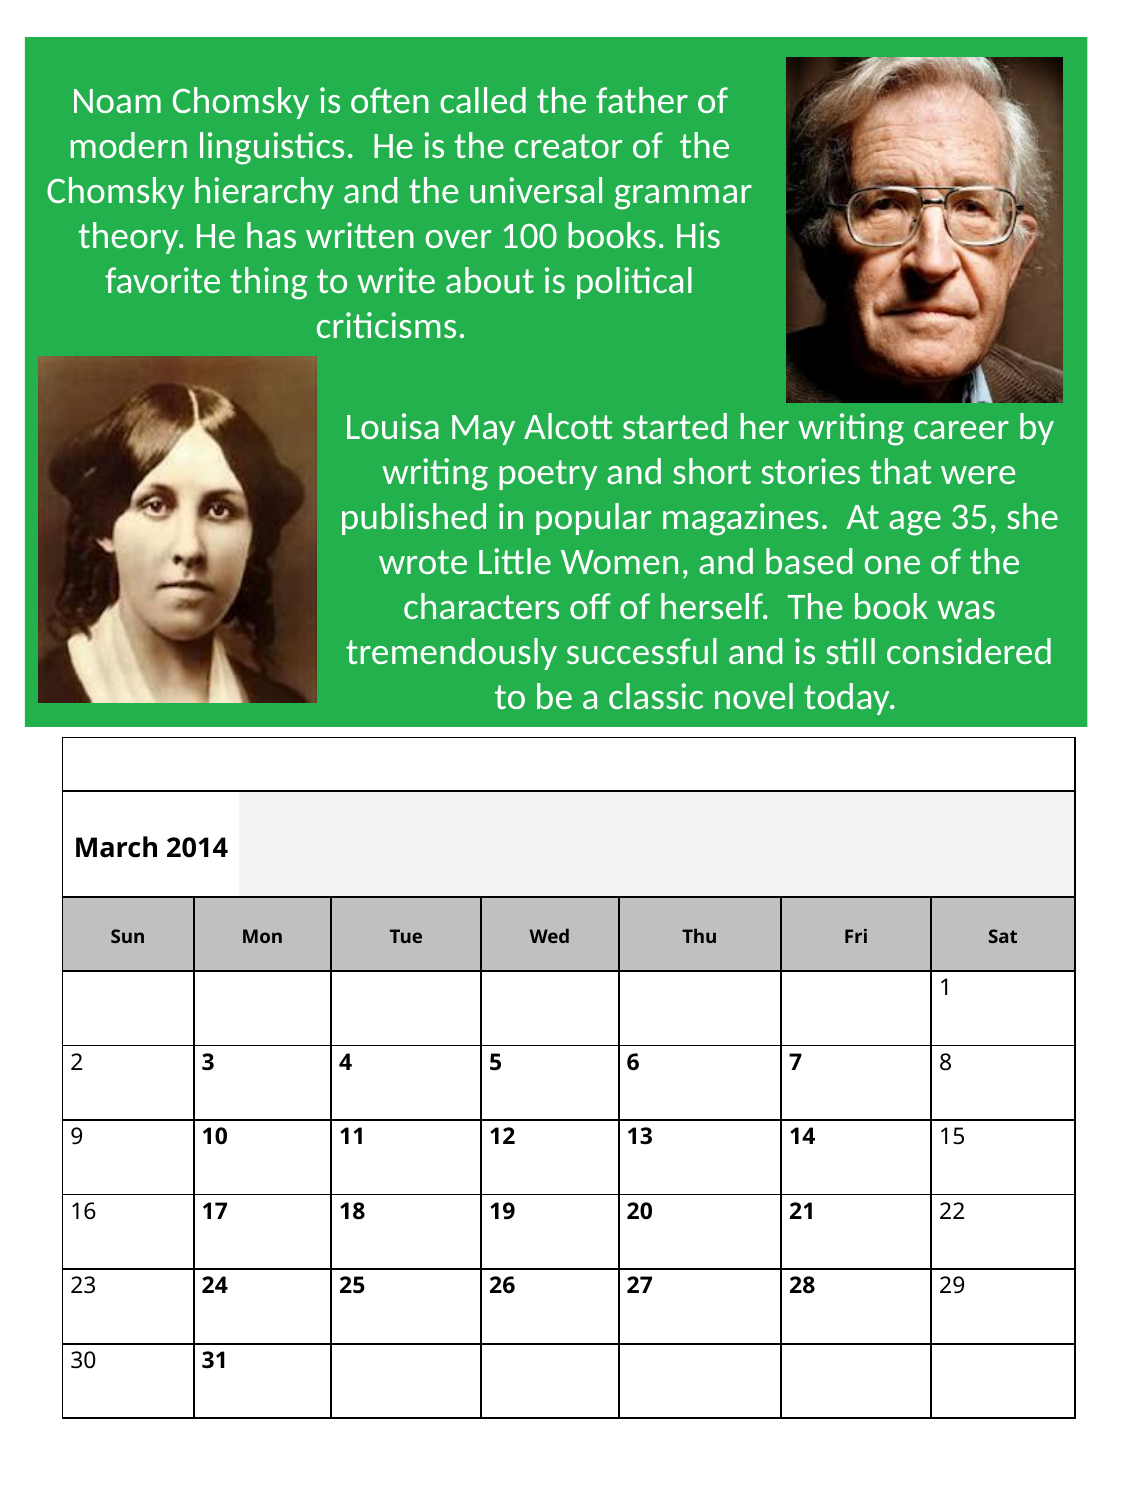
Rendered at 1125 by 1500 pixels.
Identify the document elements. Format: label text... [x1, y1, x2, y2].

picture [24, 36, 1088, 728]
table_cell 6 [620, 1046, 780, 1119]
table_cell 10 [195, 1121, 330, 1194]
table_cell [332, 1345, 480, 1417]
table_cell 17 [195, 1195, 330, 1268]
table_cell Thu [620, 898, 780, 970]
table_cell 18 [332, 1195, 480, 1268]
table_cell 23 [63, 1270, 193, 1343]
table_cell [932, 1345, 1074, 1417]
table_cell 7 [782, 1046, 930, 1119]
table_header [63, 738, 239, 790]
table_cell 13 [620, 1121, 780, 1194]
table_cell 4 [332, 1046, 480, 1119]
table_cell 2 [63, 1046, 193, 1119]
table_cell 28 [782, 1270, 930, 1343]
table_cell 24 [195, 1270, 330, 1343]
table_cell 25 [332, 1270, 480, 1343]
table_cell Sat [932, 898, 1074, 970]
table_cell [482, 1345, 618, 1417]
table_cell 26 [482, 1270, 618, 1343]
table_cell [195, 972, 330, 1045]
table_cell 14 [782, 1121, 930, 1194]
table_cell 3 [195, 1046, 330, 1119]
table_cell Mon [195, 898, 330, 970]
table_cell [620, 1345, 780, 1417]
table_cell Wed [482, 898, 618, 970]
table_cell 22 [932, 1195, 1074, 1268]
table_cell 15 [932, 1121, 1074, 1194]
table_cell 11 [332, 1121, 480, 1194]
table_cell Tue [332, 898, 480, 970]
table_cell [620, 972, 780, 1045]
table_cell 29 [932, 1270, 1074, 1343]
table_cell 27 [620, 1270, 780, 1343]
table_cell 8 [932, 1046, 1074, 1119]
table_cell 30 [63, 1345, 193, 1417]
table_cell [482, 972, 618, 1045]
table_cell 5 [482, 1046, 618, 1119]
table_cell 12 [482, 1121, 618, 1194]
table_cell 9 [63, 1121, 193, 1194]
table_cell 1 [932, 972, 1074, 1045]
table_cell March 2014 [63, 792, 239, 896]
table_cell 16 [63, 1195, 193, 1268]
table_cell 21 [782, 1195, 930, 1268]
table_cell Sun [63, 898, 193, 970]
table_cell 20 [620, 1195, 780, 1268]
table_cell [63, 972, 193, 1045]
table_header [239, 738, 1074, 790]
table_cell 31 [195, 1345, 330, 1417]
table_cell [782, 972, 930, 1045]
table_cell [239, 792, 1074, 896]
table_cell [332, 972, 480, 1045]
table_cell Fri [782, 898, 930, 970]
table_cell 19 [482, 1195, 618, 1268]
table_cell [782, 1345, 930, 1417]
